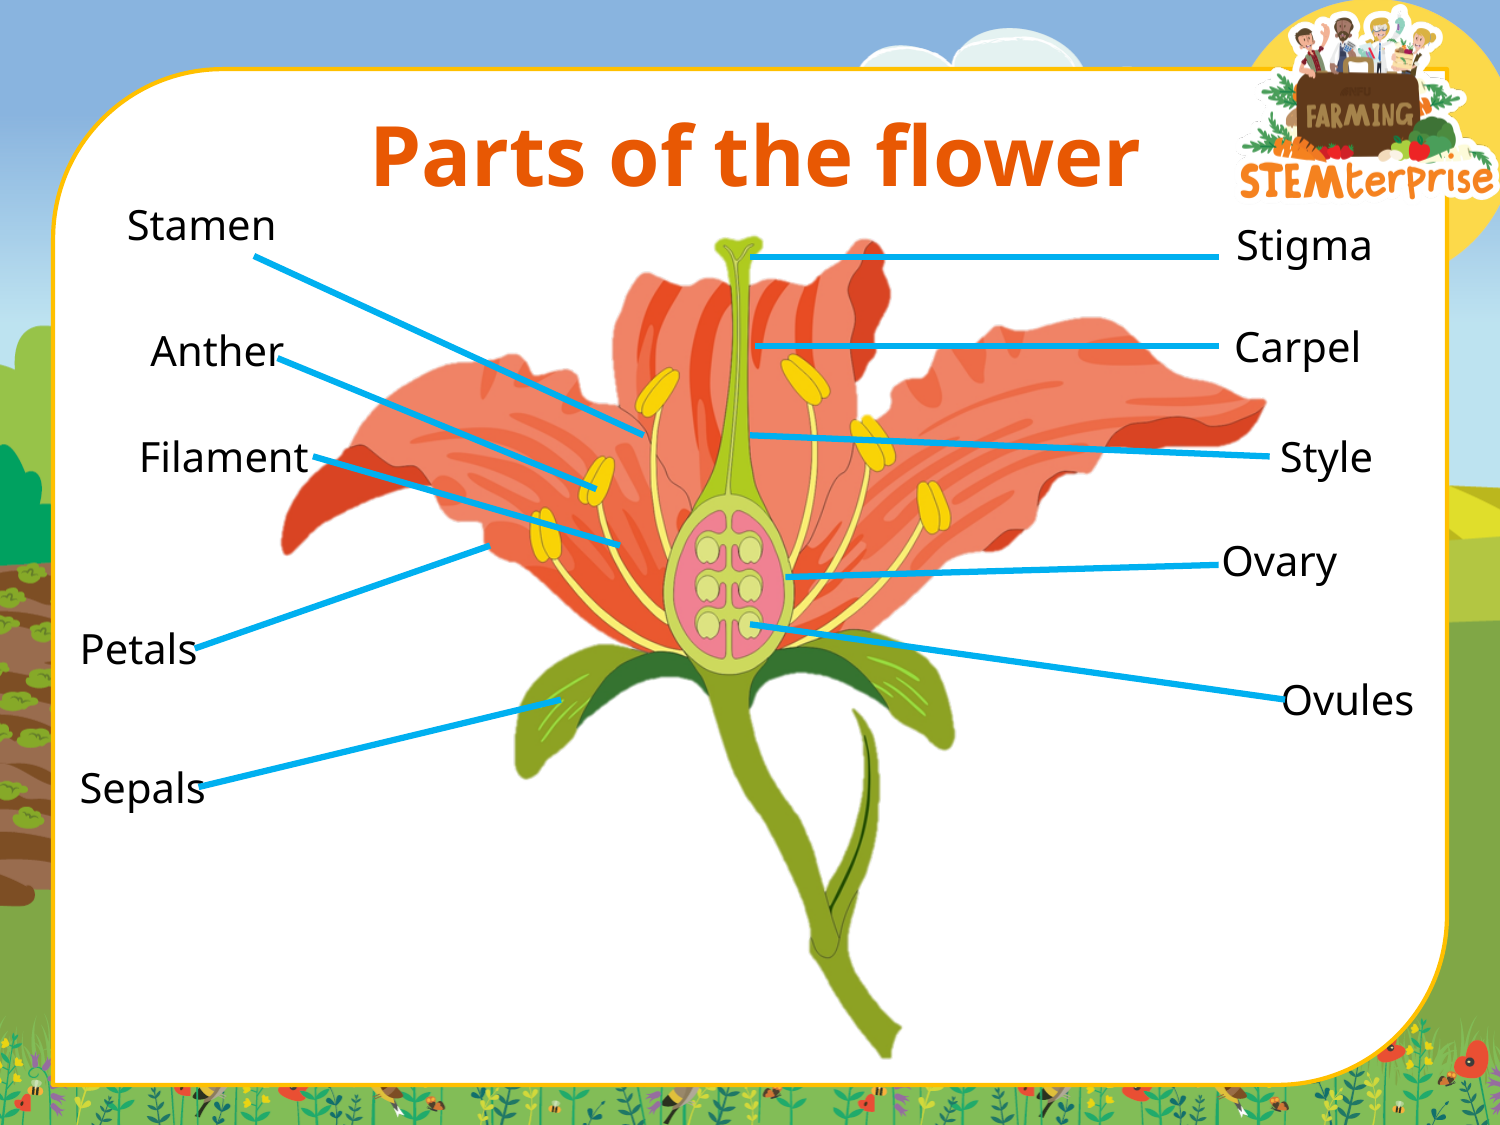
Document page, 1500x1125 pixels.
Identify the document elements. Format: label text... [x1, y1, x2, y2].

text_box Style [1299, 423, 1388, 489]
text_box Filament [123, 423, 248, 489]
text_box [50, 66, 1228, 1088]
text_box Carpel [1299, 313, 1376, 379]
text_box Stamen [112, 191, 396, 256]
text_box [198, 699, 562, 788]
text_box [1299, 214, 1450, 1086]
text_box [749, 624, 1286, 700]
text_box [194, 545, 491, 649]
text_box Petals [64, 615, 248, 681]
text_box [749, 435, 1270, 457]
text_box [312, 456, 621, 546]
picture [0, 0, 1500, 1125]
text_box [277, 357, 597, 490]
text_box Parts of the flower [158, 95, 1228, 207]
text_box Ovary [1299, 527, 1352, 592]
text_box Sepals [64, 754, 248, 819]
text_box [253, 256, 644, 436]
text_box Ovules [1299, 666, 1430, 732]
text_box Stigma [1298, 214, 1388, 277]
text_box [785, 564, 1219, 578]
text_box Anther [135, 317, 247, 382]
